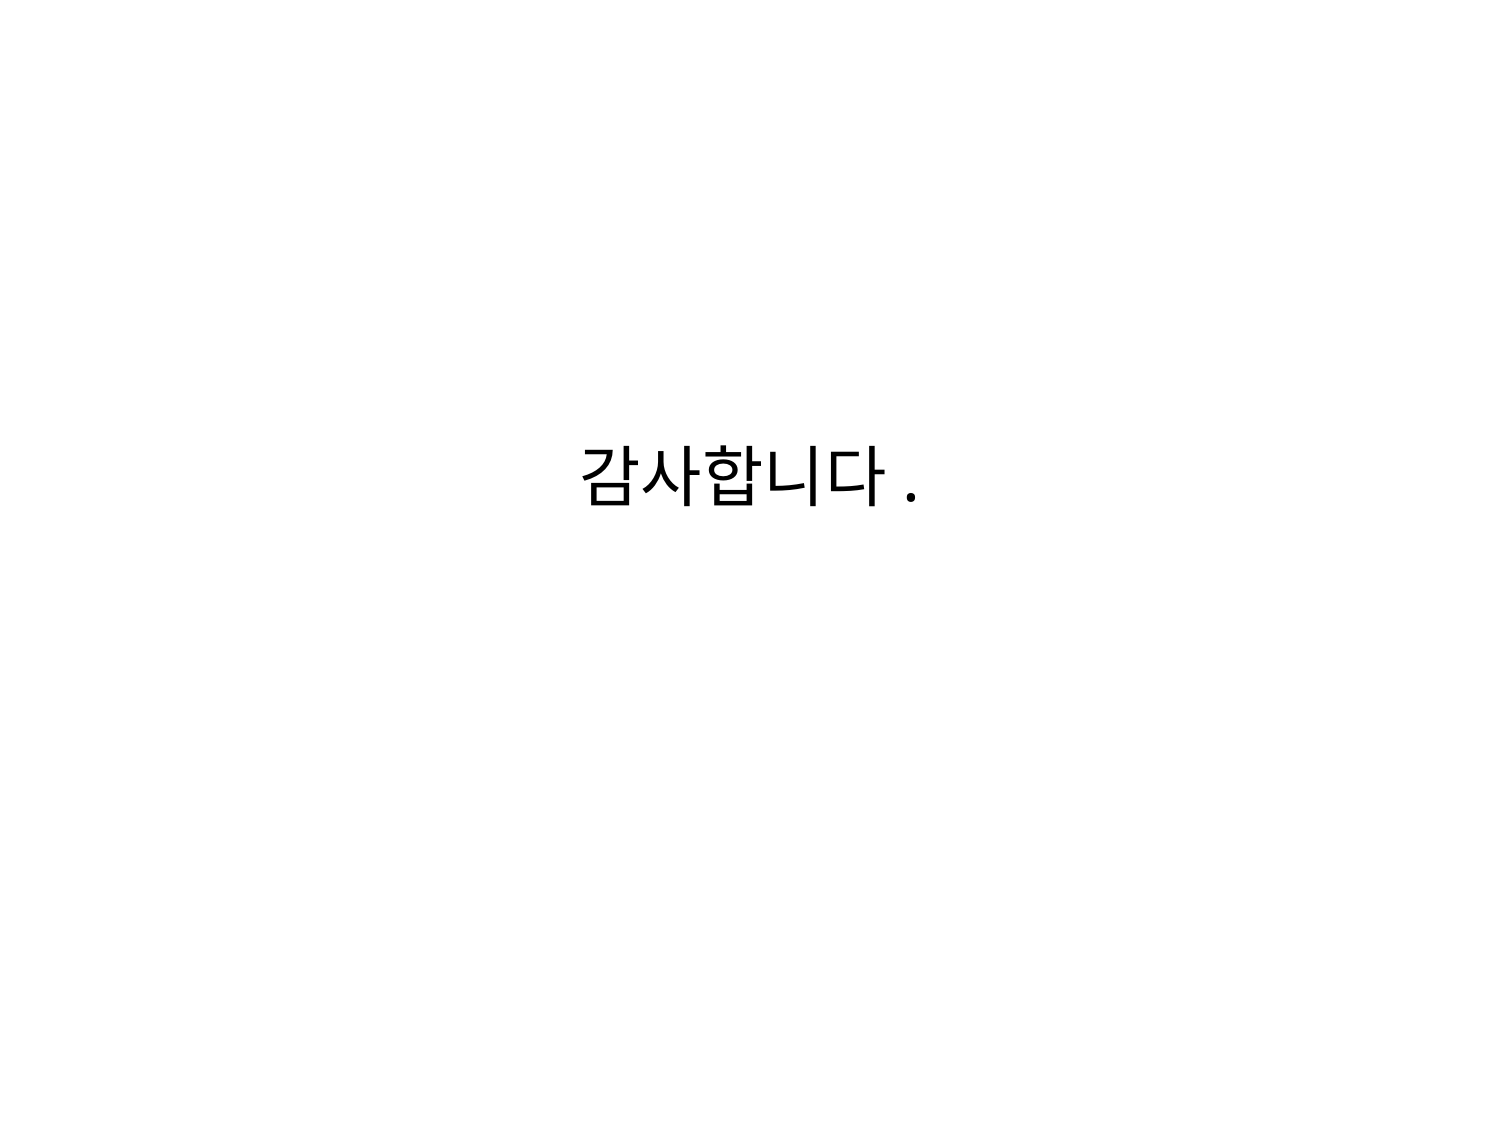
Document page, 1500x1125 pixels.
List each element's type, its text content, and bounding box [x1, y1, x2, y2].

list 감사합니다. [75, 54, 1425, 1005]
